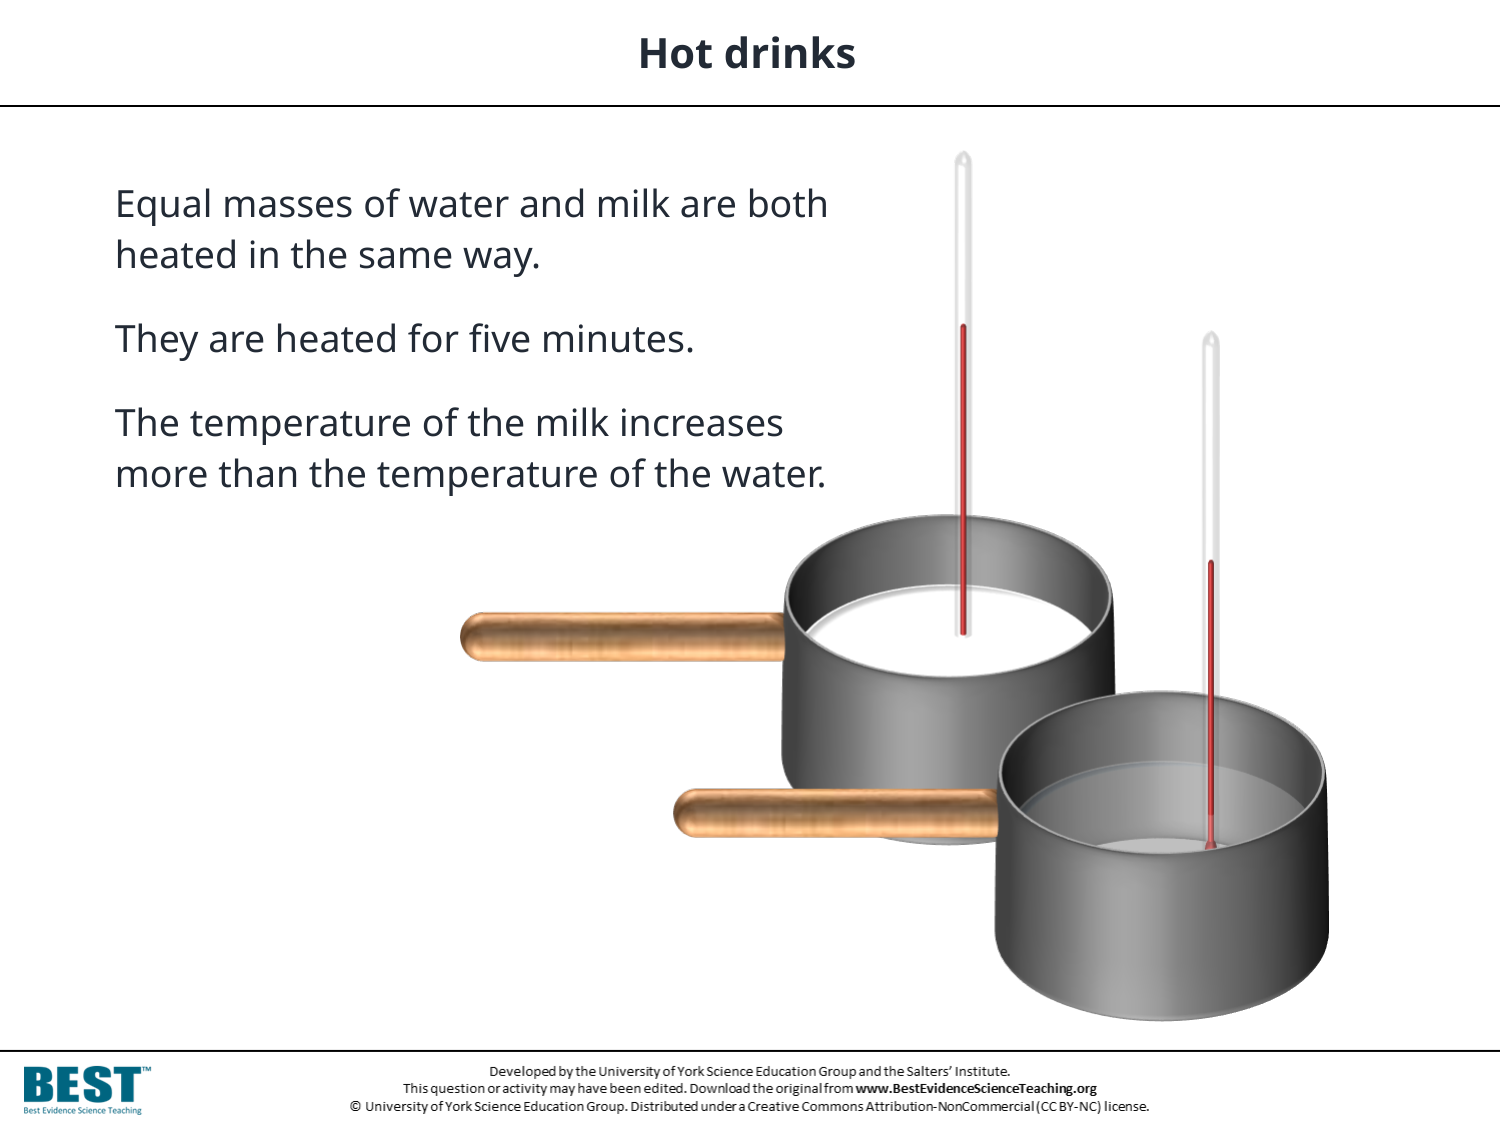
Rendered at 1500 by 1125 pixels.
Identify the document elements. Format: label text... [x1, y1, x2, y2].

picture [0, 105, 1500, 1125]
text_box Hot drinks [23, 4, 1471, 99]
